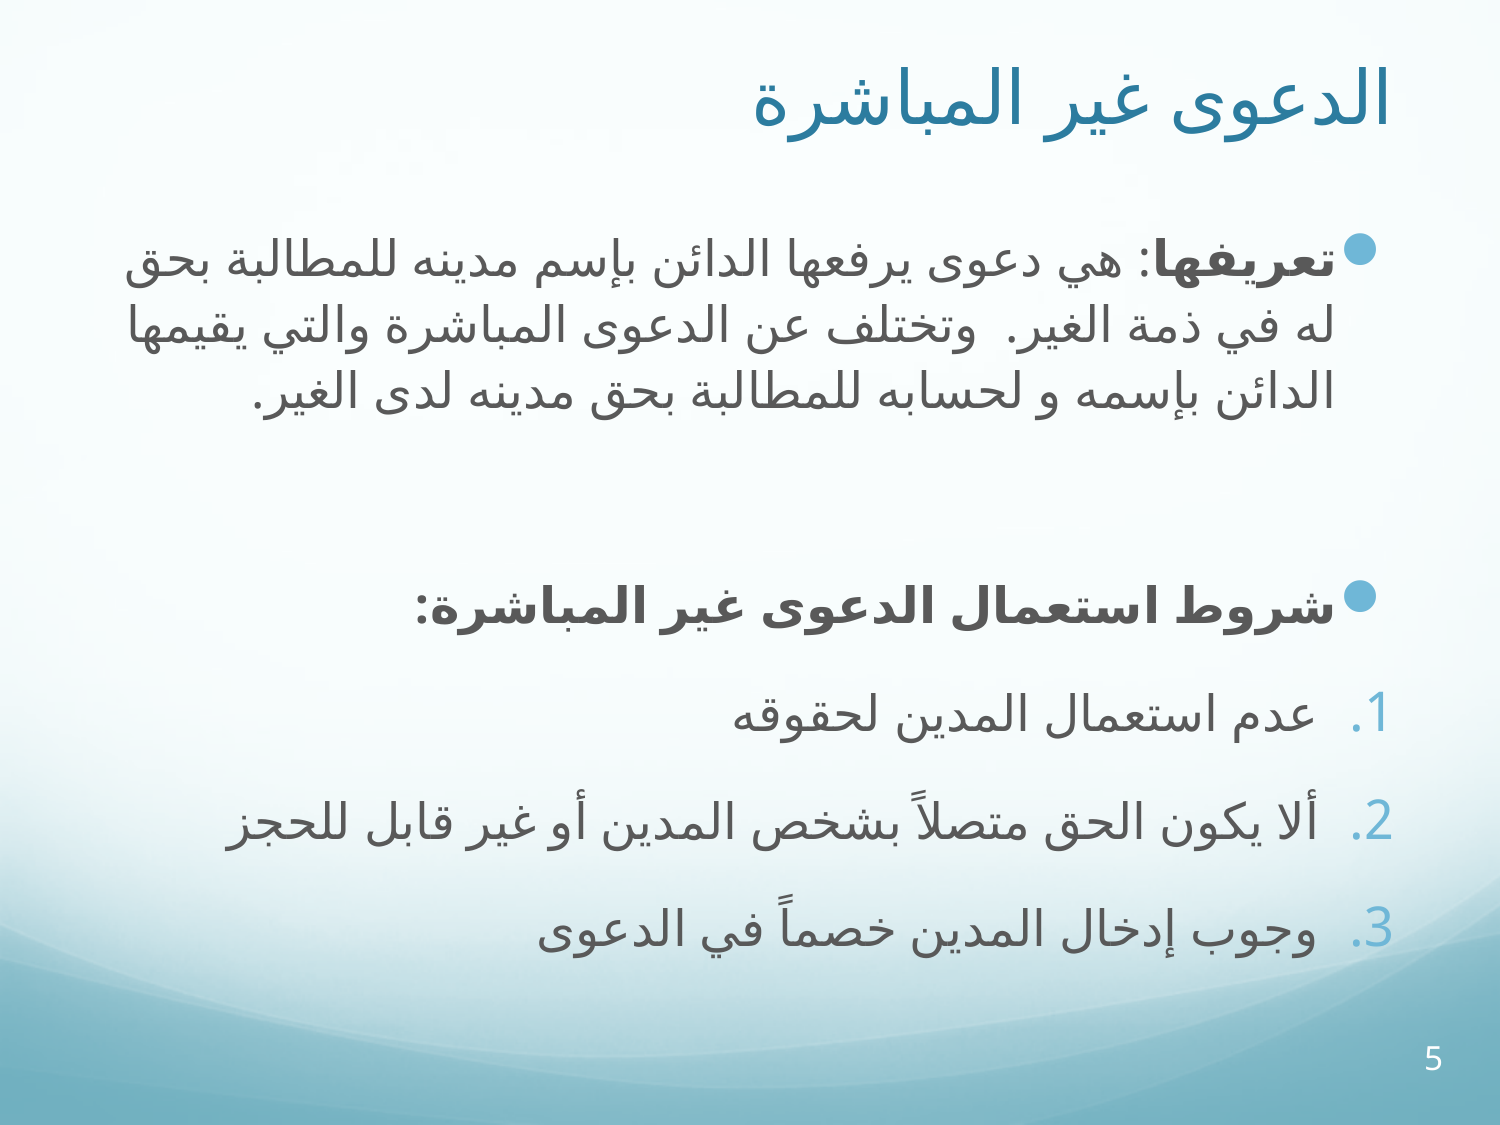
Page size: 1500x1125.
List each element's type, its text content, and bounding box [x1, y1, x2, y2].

title الدعوى غير المباشرة [90, 17, 1410, 213]
slide_number 5 [1295, 1029, 1459, 1090]
list تعريفها: هي دعوى يرفعها الدائن بإسم مدينه للمطالبة بحق له في ذمة الغير. وتختلف عن الدعوى المباشرة والتي يقيمها الدائن بإسمه و لحسابه للمطالبة بحق مدينه لدى الغير. شروط استعمال الدعوى غير المباشرة: عدم استعمال المدين لحقوقه ألا يكون الحق متصلاً بشخص المدين أو غير قابل للحجز وجوب إدخال المدين خصماً في الدعوى [90, 213, 1410, 1001]
